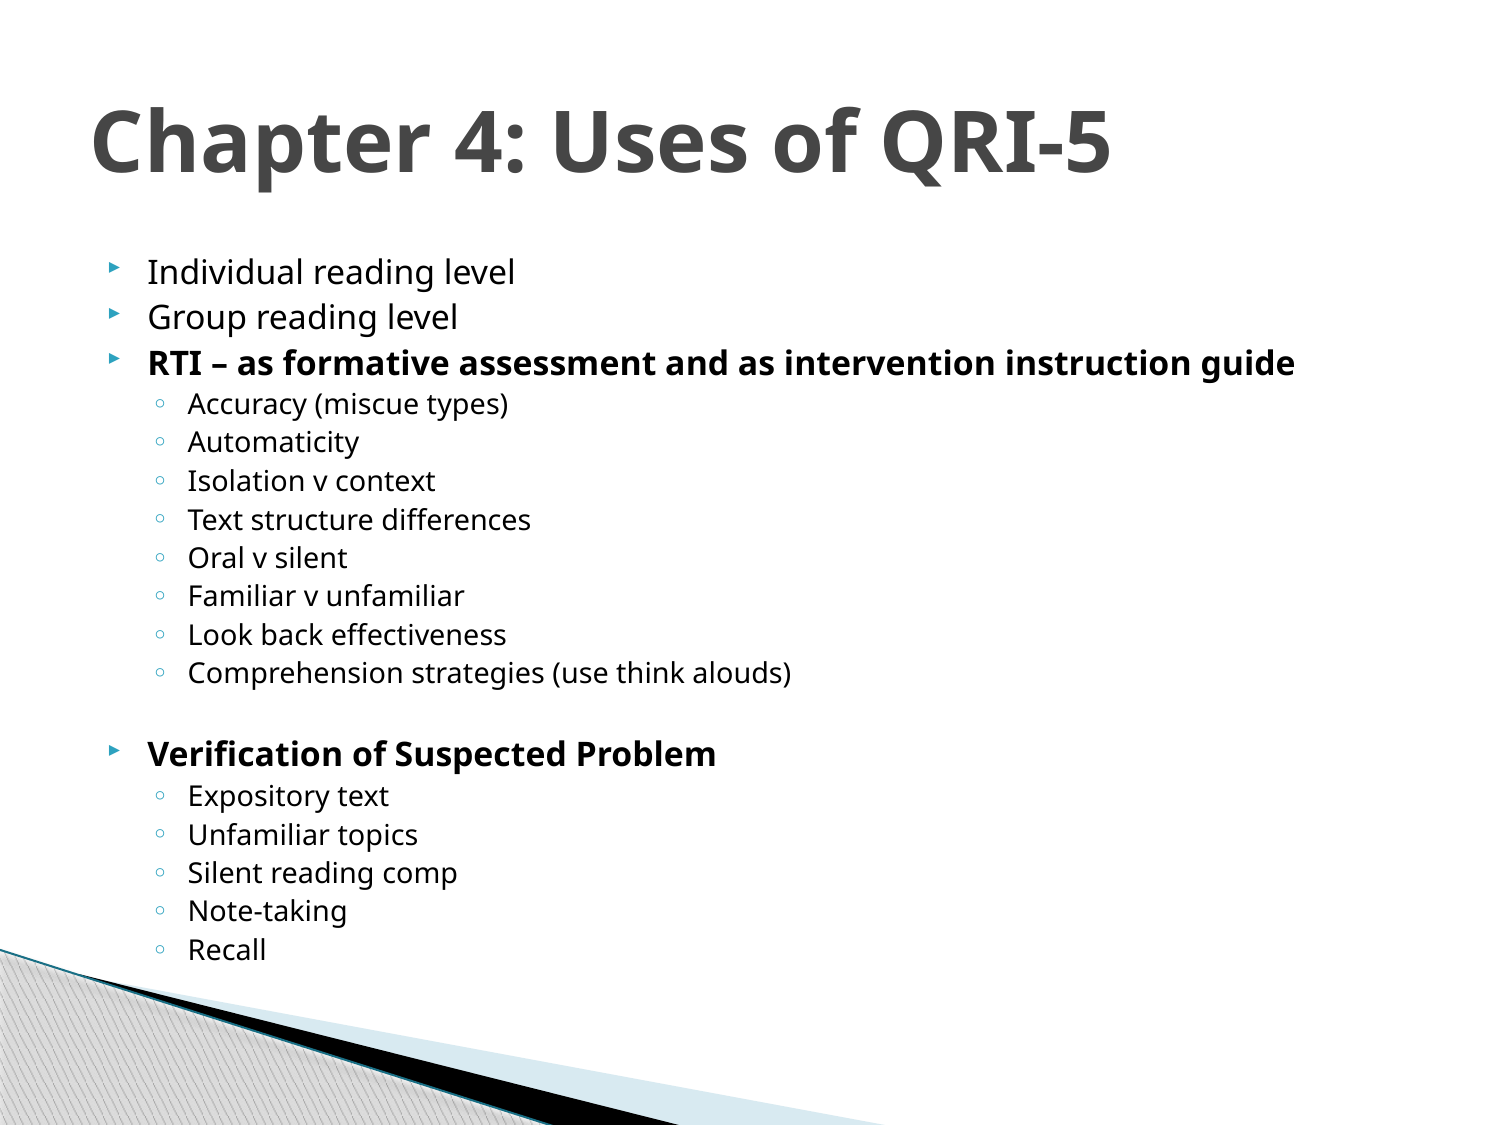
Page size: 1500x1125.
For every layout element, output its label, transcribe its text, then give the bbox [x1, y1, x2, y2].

title Chapter 4: Uses of QRI-5 [75, 45, 1425, 233]
list Individual reading level Group reading level RTI – as formative assessment and as intervention instruction guide Accuracy (miscue types) Automaticity Isolation v context Text structure differences Oral v silent Familiar v unfamiliar Look back effectiveness Comprehension strategies (use think alouds) Verification of Suspected Problem Expository text Unfamiliar topics Silent reading comp Note-taking Recall [75, 243, 1425, 986]
